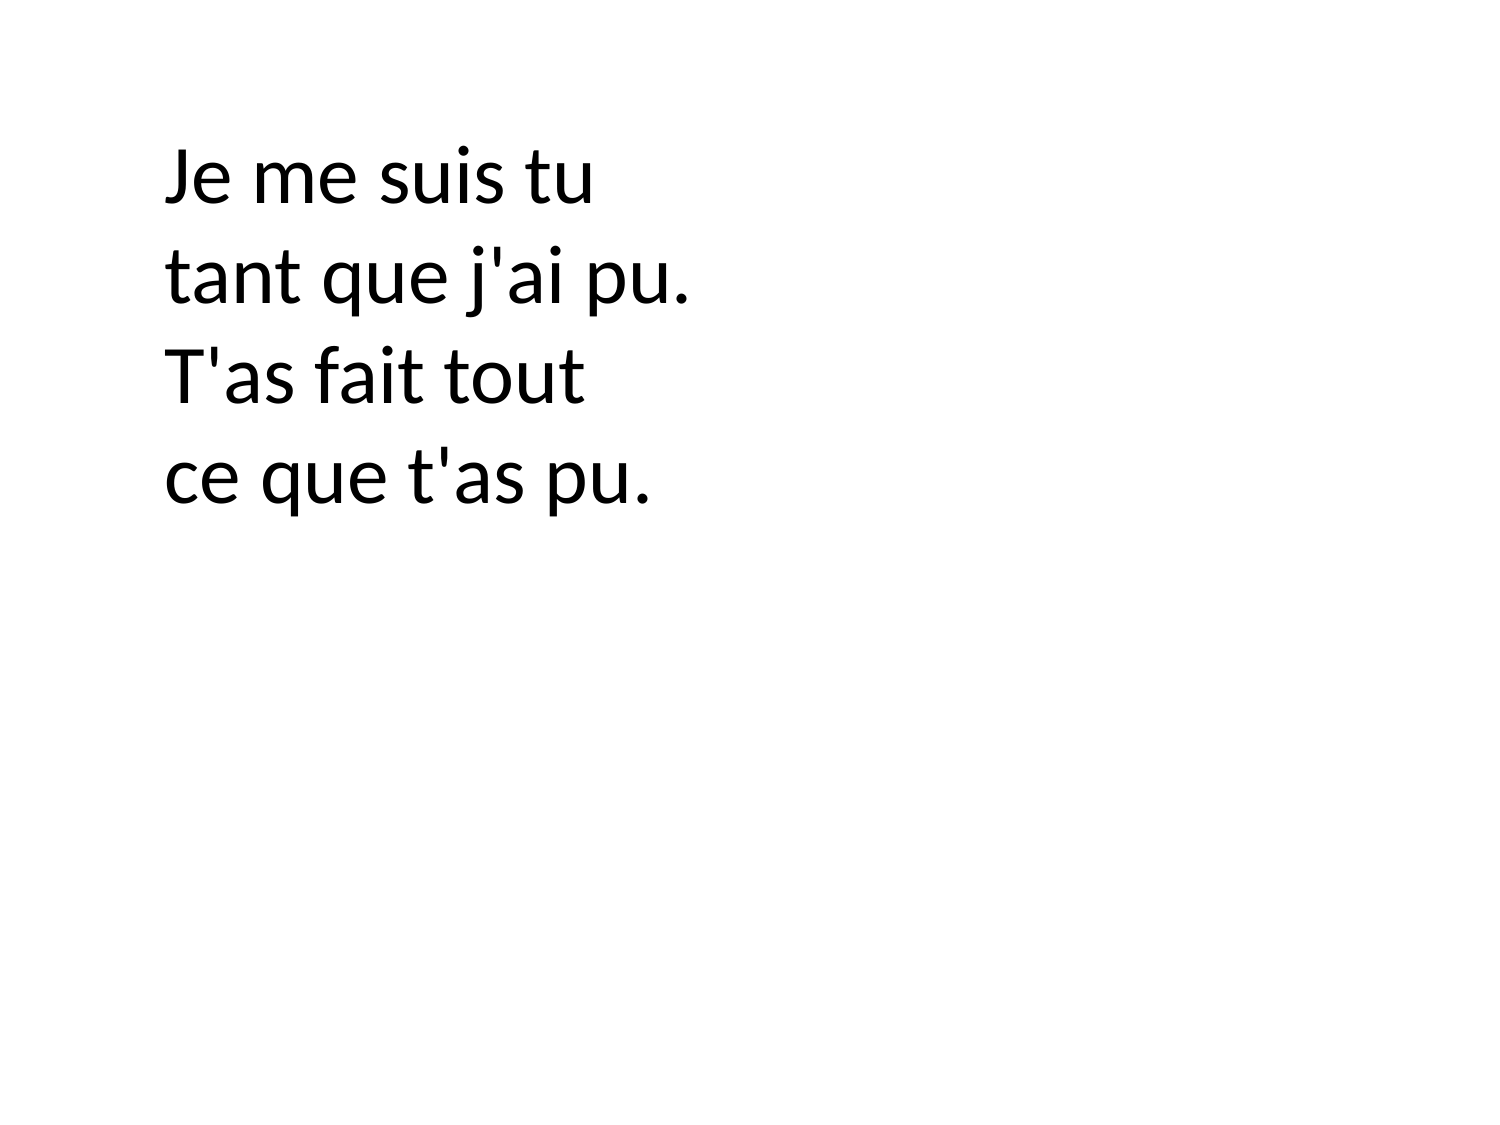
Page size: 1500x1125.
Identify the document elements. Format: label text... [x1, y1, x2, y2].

text_box Je me suis tu tant que j'ai pu. T'as fait tout ce que t'as pu. [149, 112, 900, 528]
